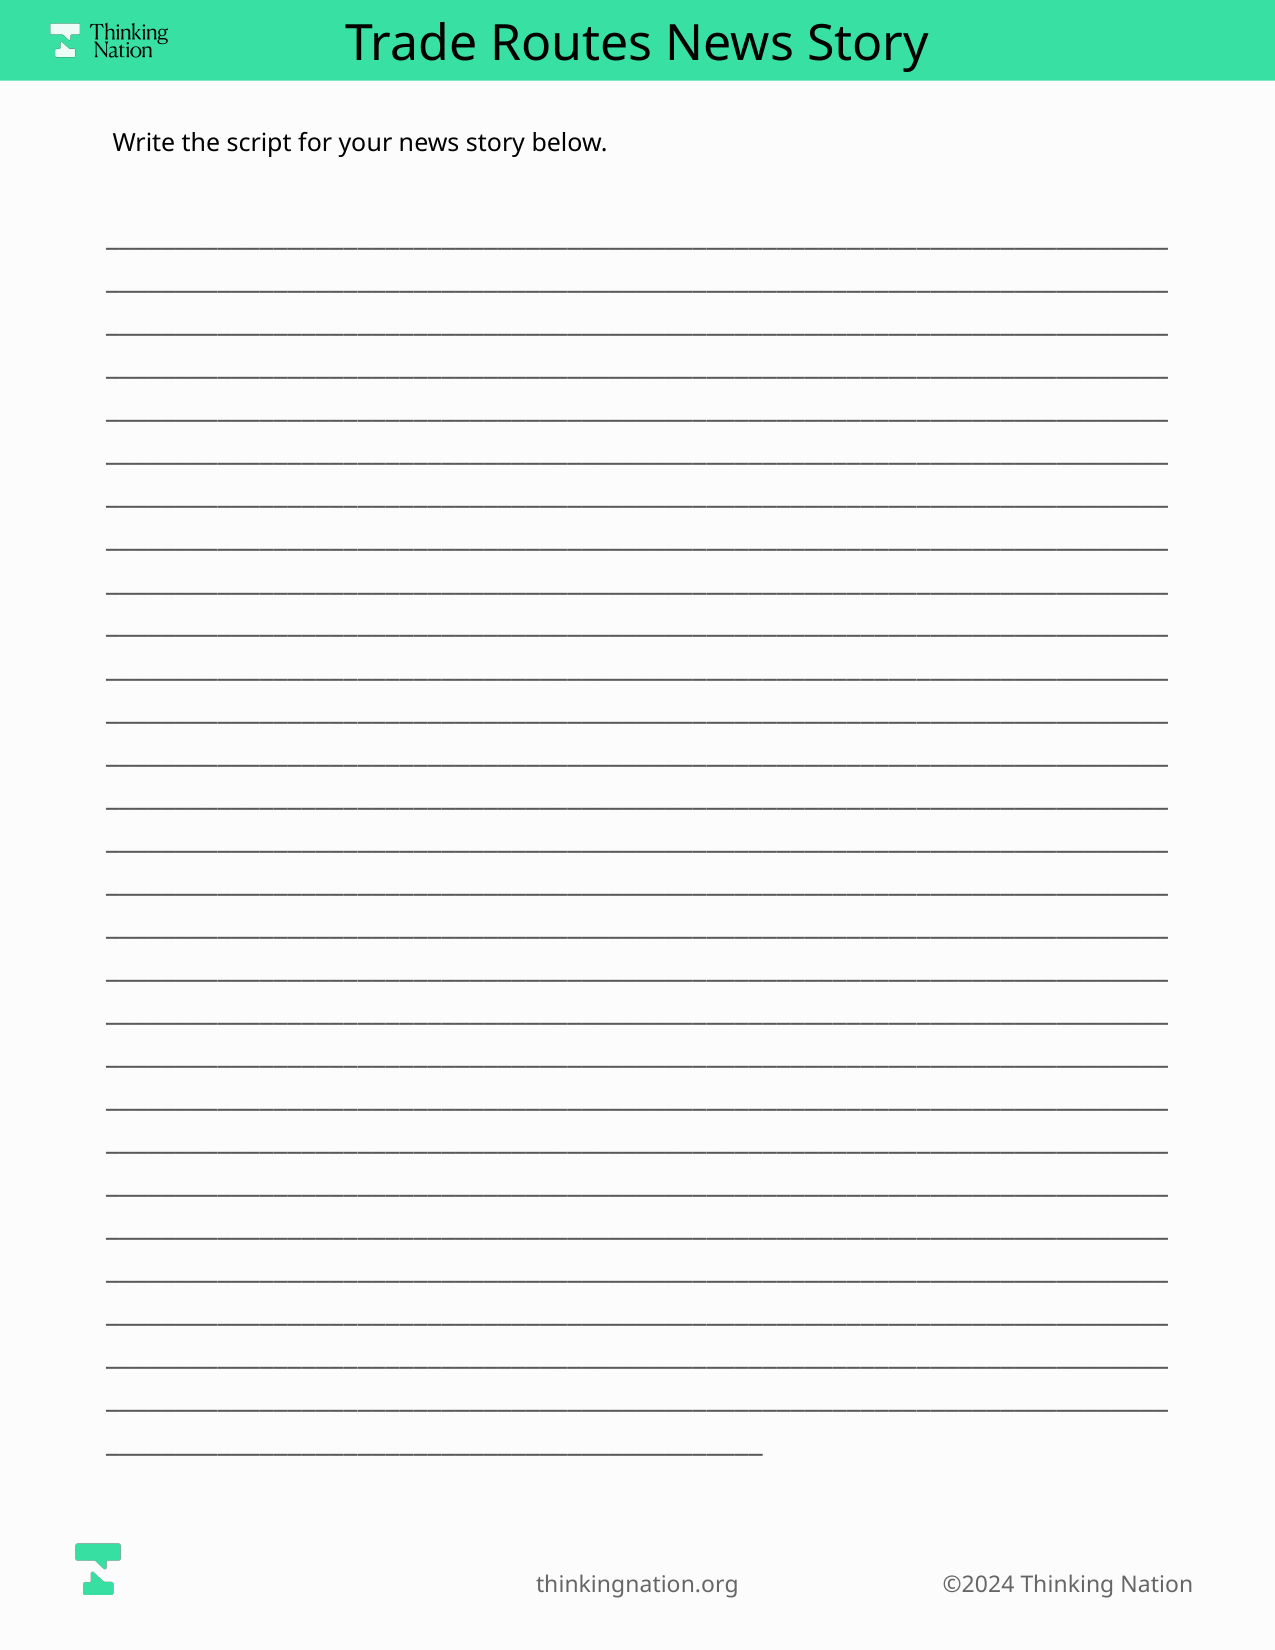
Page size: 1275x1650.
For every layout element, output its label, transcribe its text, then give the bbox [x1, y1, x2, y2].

text_box Trade Routes News Story [0, 0, 1275, 81]
picture [62, 1533, 134, 1605]
text_box [456, 1534, 1275, 1613]
text_box Write the script for your news story below. [97, 107, 1178, 172]
picture [36, 12, 172, 69]
text_box _______________________________________________________________________________________________________________________________________________________________________________________________________________________________________________________________________________________________________________________________________________________________________________________________________________________________________________________________________________________________________________________________________________________________________________________________________________________________________________________________________________________________________________________________________________________________________________________________________________________________________________________________________________________________________________________________________________________________________________________________________________________________________________________________________________________________________________________________________________________________________________________________________________________________________________________________________________________________________________________________________________________________________________________________________________________________________________________________________________________________________________________________________________________________________________________________________________________________________________________________________________________________________________________________________________________________________________________________________________________________________________________________________________________________________________________________________________________________________________________________________________________________________________________________________________________________________________________________________________________________________________________________________________________________________________________________ [91, 193, 1199, 1477]
